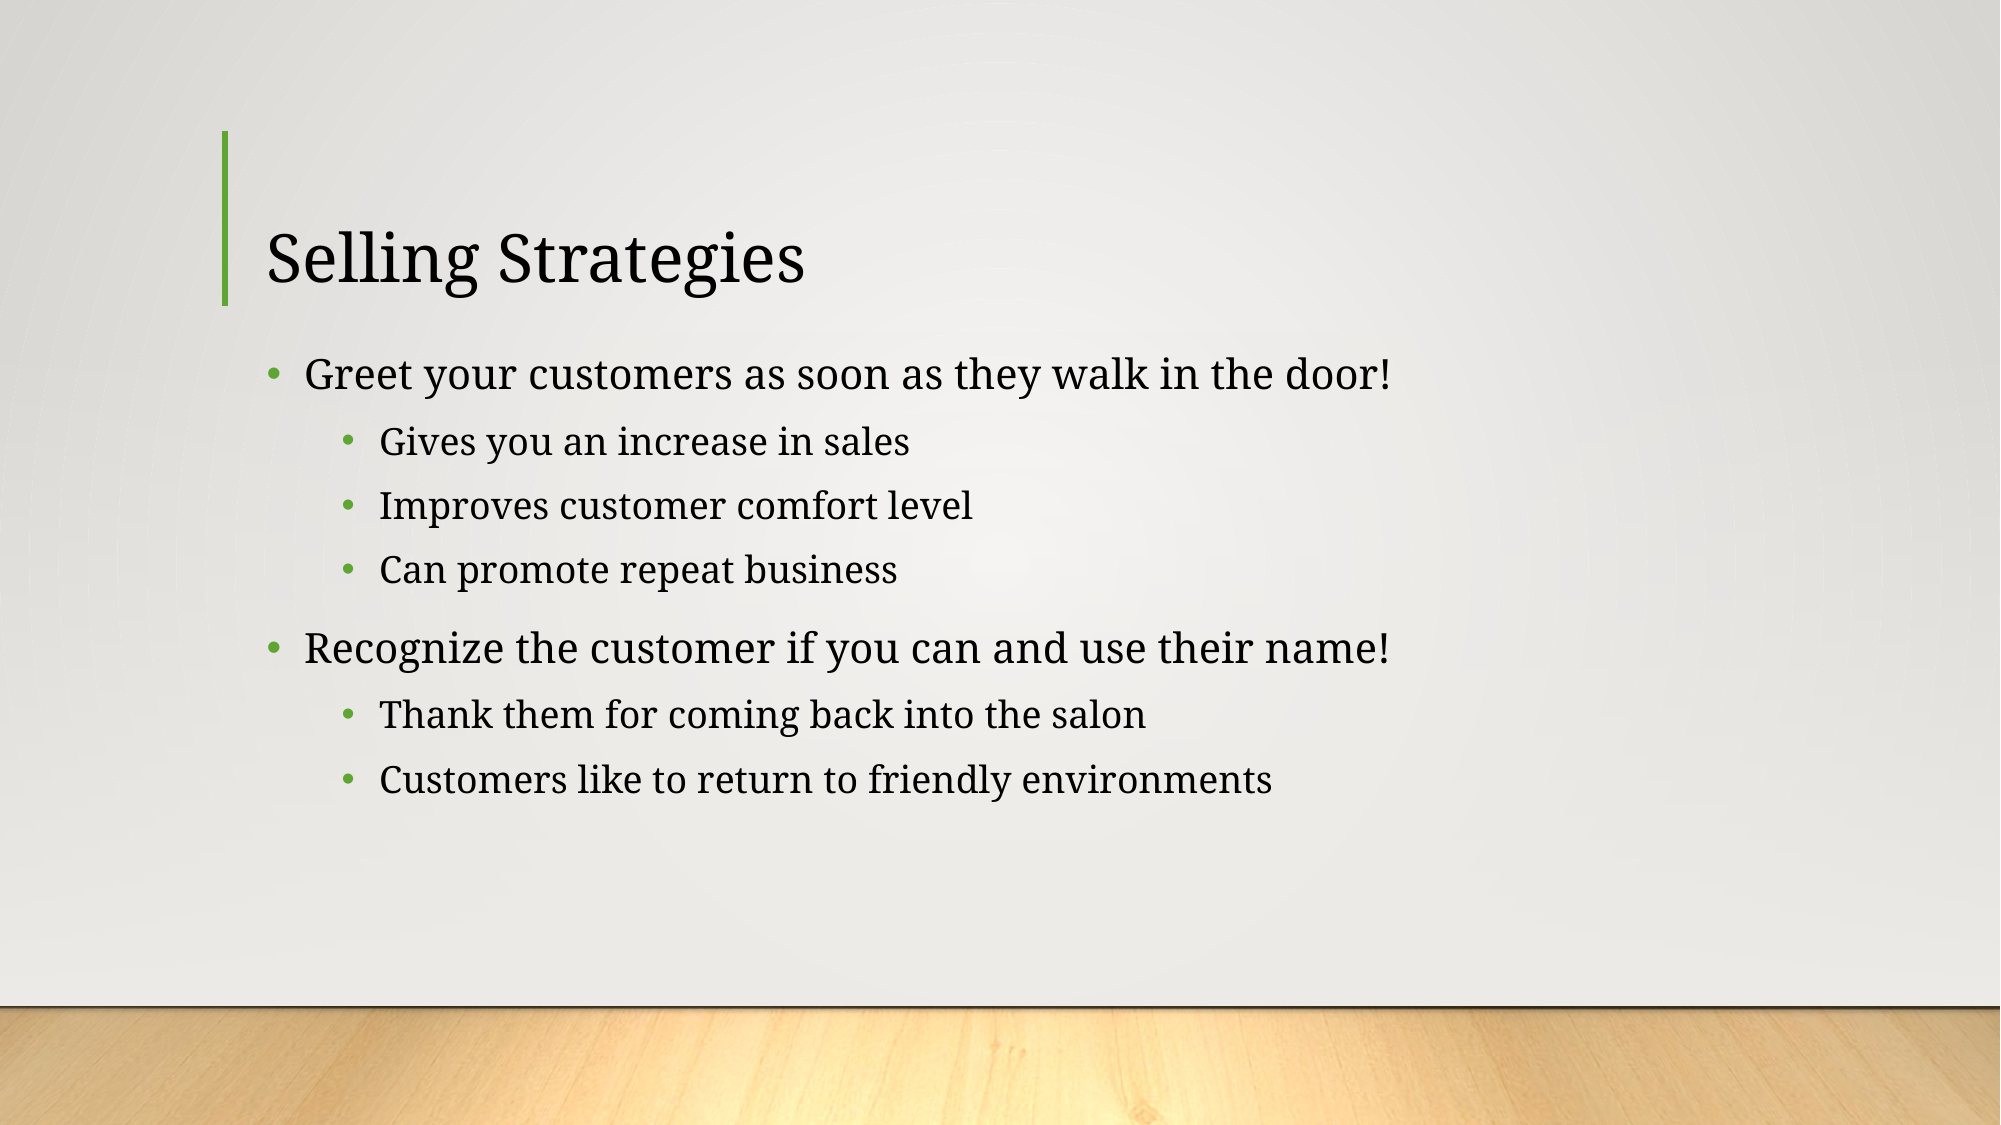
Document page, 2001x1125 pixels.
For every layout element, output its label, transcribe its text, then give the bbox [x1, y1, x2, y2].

picture [0, 1006, 2000, 1125]
list Greet your customers as soon as they walk in the door! Gives you an increase in sales Improves customer comfort level Can promote repeat business Recognize the customer if you can and use their name! Thank them for coming back into the salon Customers like to return to friendly environments [251, 330, 1814, 897]
title Selling Strategies [251, 131, 1814, 305]
